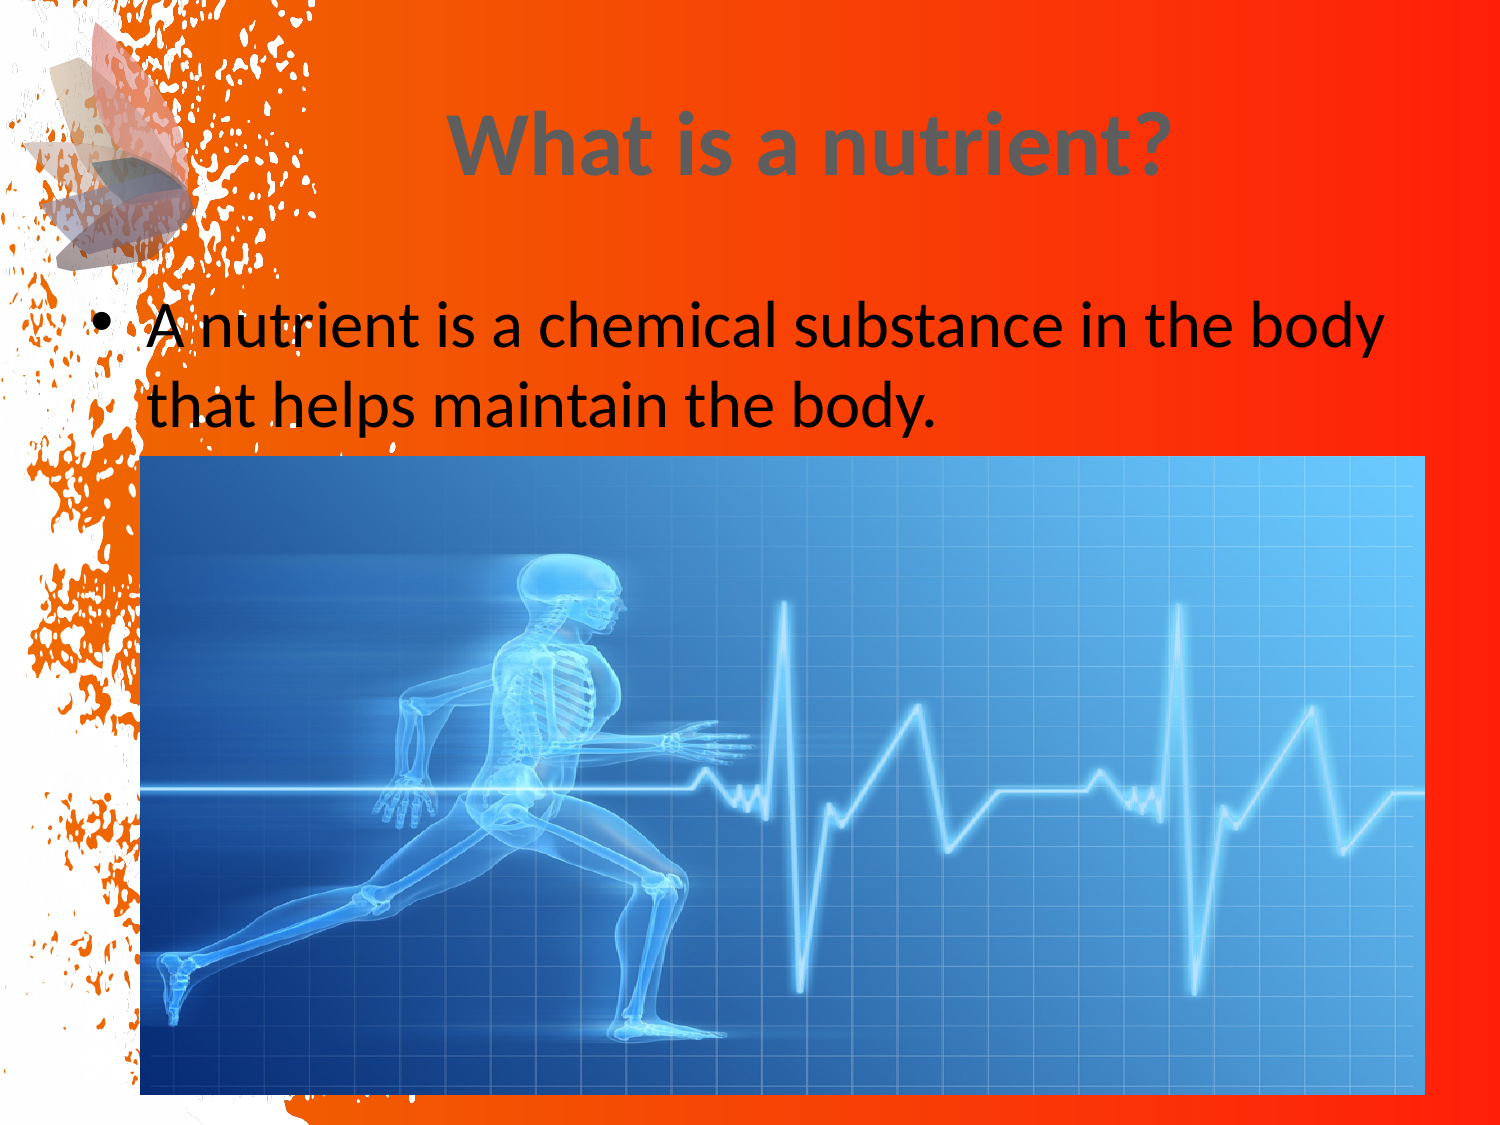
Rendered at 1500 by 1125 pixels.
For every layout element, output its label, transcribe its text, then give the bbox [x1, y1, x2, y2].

list A nutrient is a chemical substance in the body that helps maintain the body. [75, 273, 1425, 1005]
picture [0, 0, 1426, 1125]
title What is a nutrient? [197, 45, 1425, 233]
